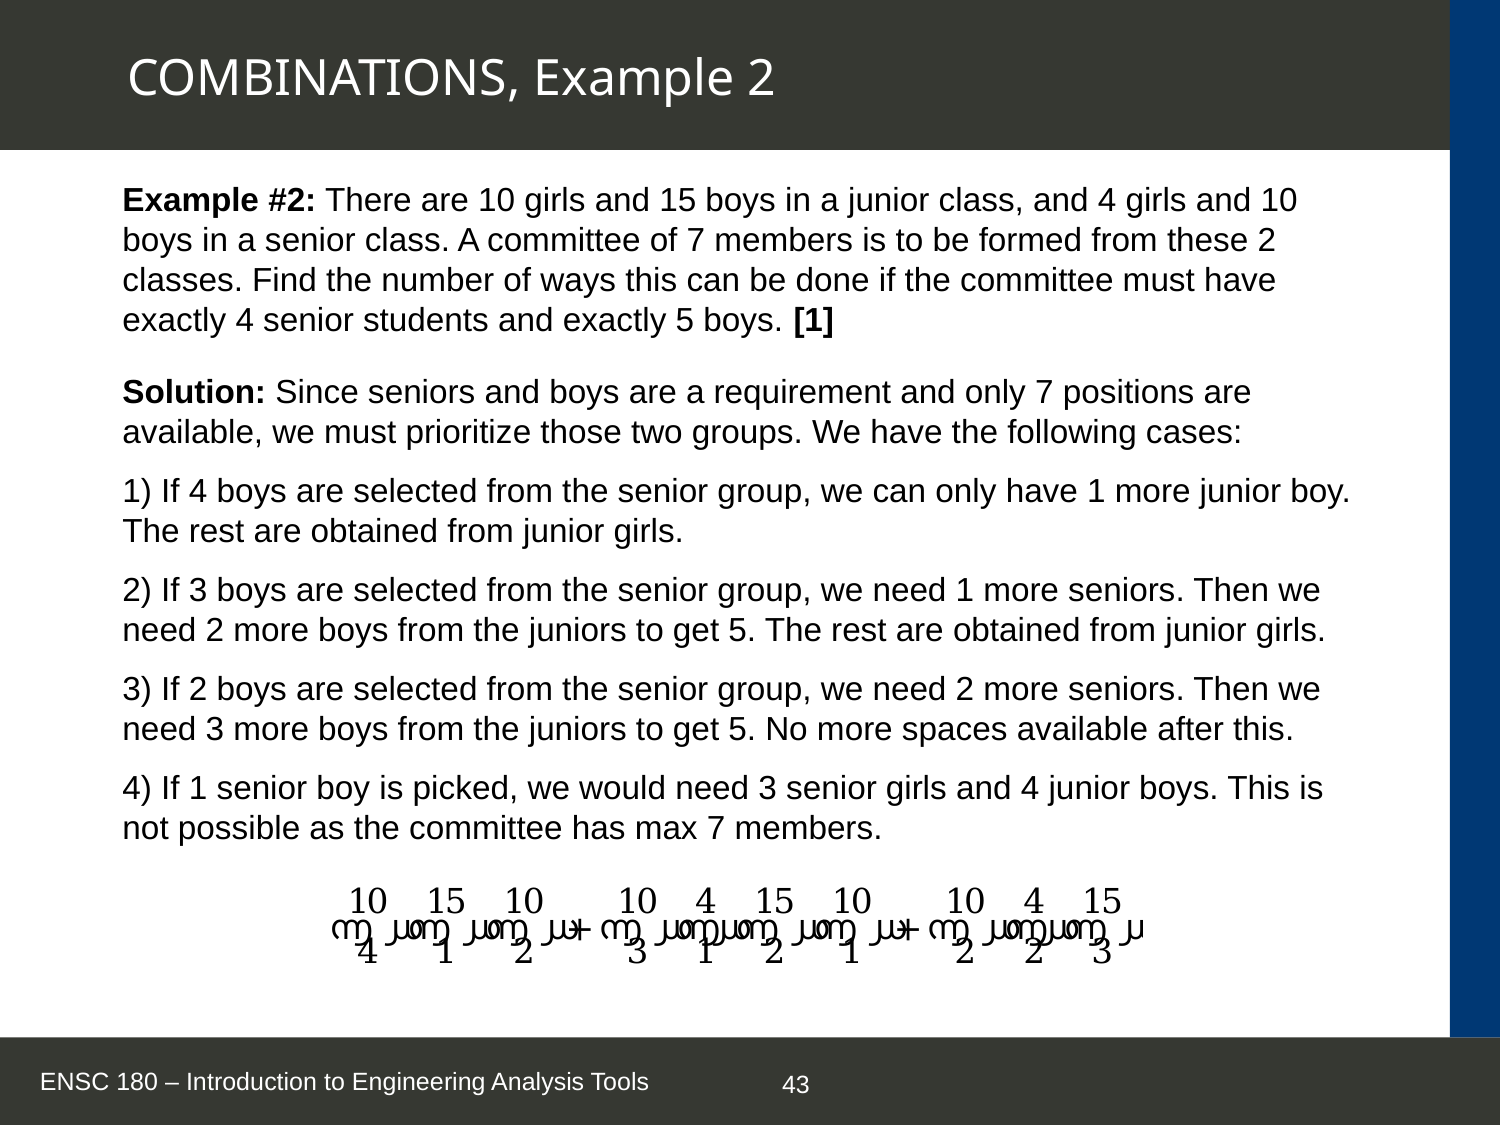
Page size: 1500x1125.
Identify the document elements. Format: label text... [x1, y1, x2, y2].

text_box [323, 885, 1143, 1003]
title COMBINATIONS, Example 2 [112, 37, 1450, 138]
list Example #2: There are 10 girls and 15 boys in a junior class, and 4 girls and 10 boys in a senior class. A committee of 7 members is to be formed from these 2 classes. Find the number of ways this can be done if the committee must have exactly 4 senior students and exactly 5 boys. [1] Solution: Since seniors and boys are a requirement and only 7 positions are available, we must prioritize those two groups. We have the following cases: 1) If 4 boys are selected from the senior group, we can only have 1 more junior boy. The rest are obtained from junior girls. 2) If 3 boys are selected from the senior group, we need 1 more seniors. Then we need 2 more boys from the juniors to get 5. The rest are obtained from junior girls. 3) If 2 boys are selected from the senior group, we need 2 more seniors. Then we need 3 more boys from the juniors to get 5. No more spaces available after this. 4) If 1 senior boy is picked, we would need 3 senior girls and 4 junior boys. This is not possible as the committee has max 7 members. [107, 171, 1383, 963]
footer ENSC 180 – Introduction to Engineering Analysis Tools [24, 1057, 740, 1113]
